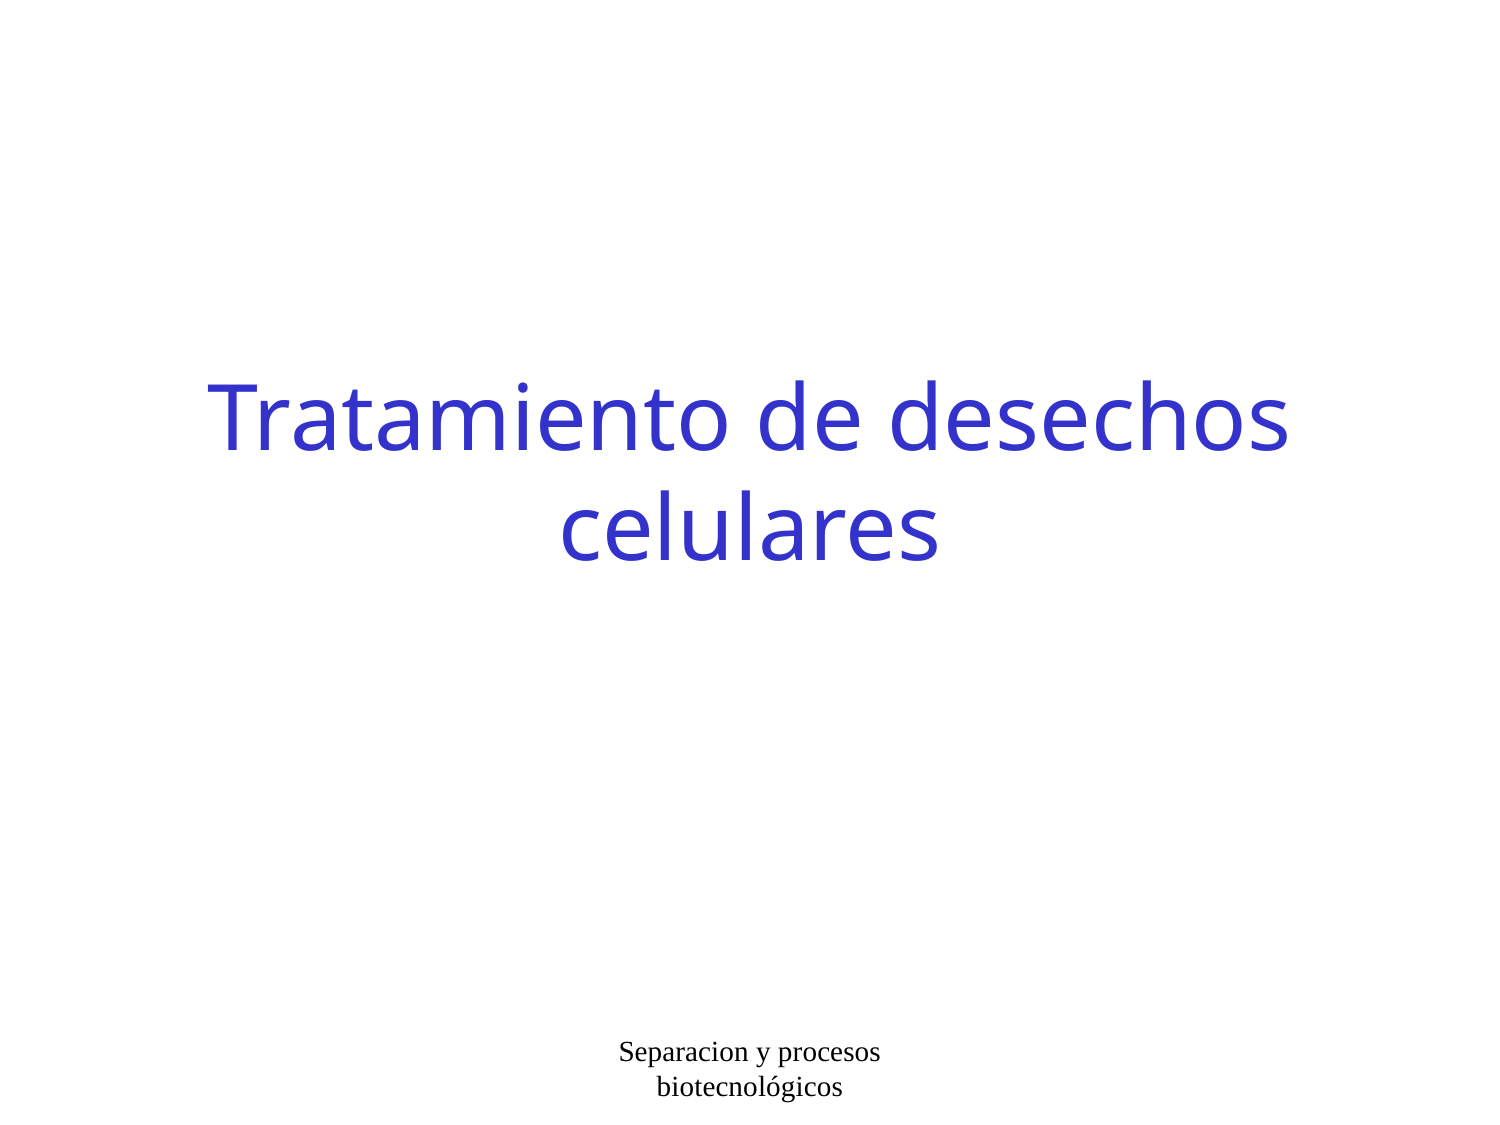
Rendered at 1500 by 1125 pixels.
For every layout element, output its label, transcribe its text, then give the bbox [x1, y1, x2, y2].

title Tratamiento de desechos celulares [112, 374, 1388, 563]
footer Separacion y procesos biotecnológicos [512, 1024, 988, 1101]
